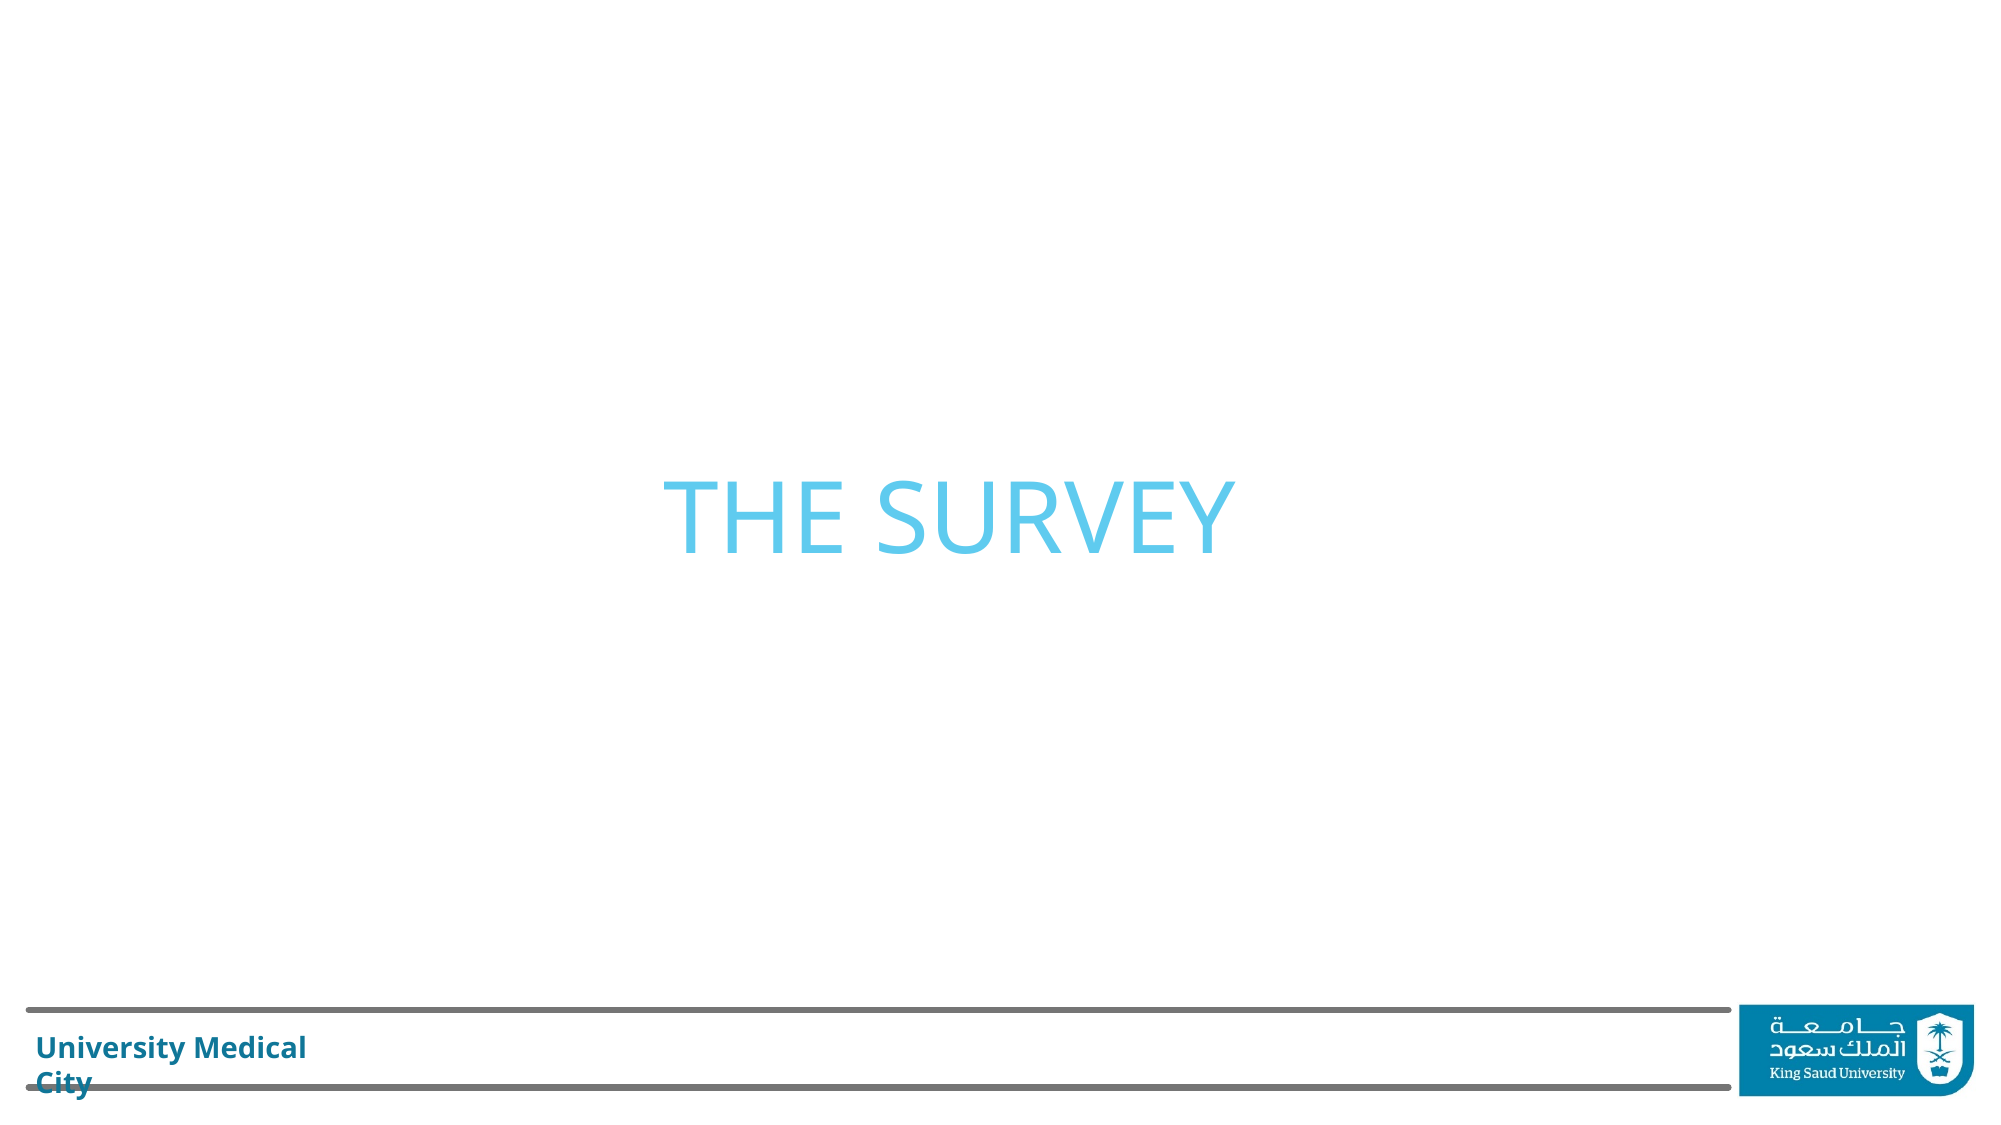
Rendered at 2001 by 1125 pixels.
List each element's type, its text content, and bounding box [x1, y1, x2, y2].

picture [1737, 1002, 1976, 1099]
title THE SURVEY [218, 340, 1682, 582]
